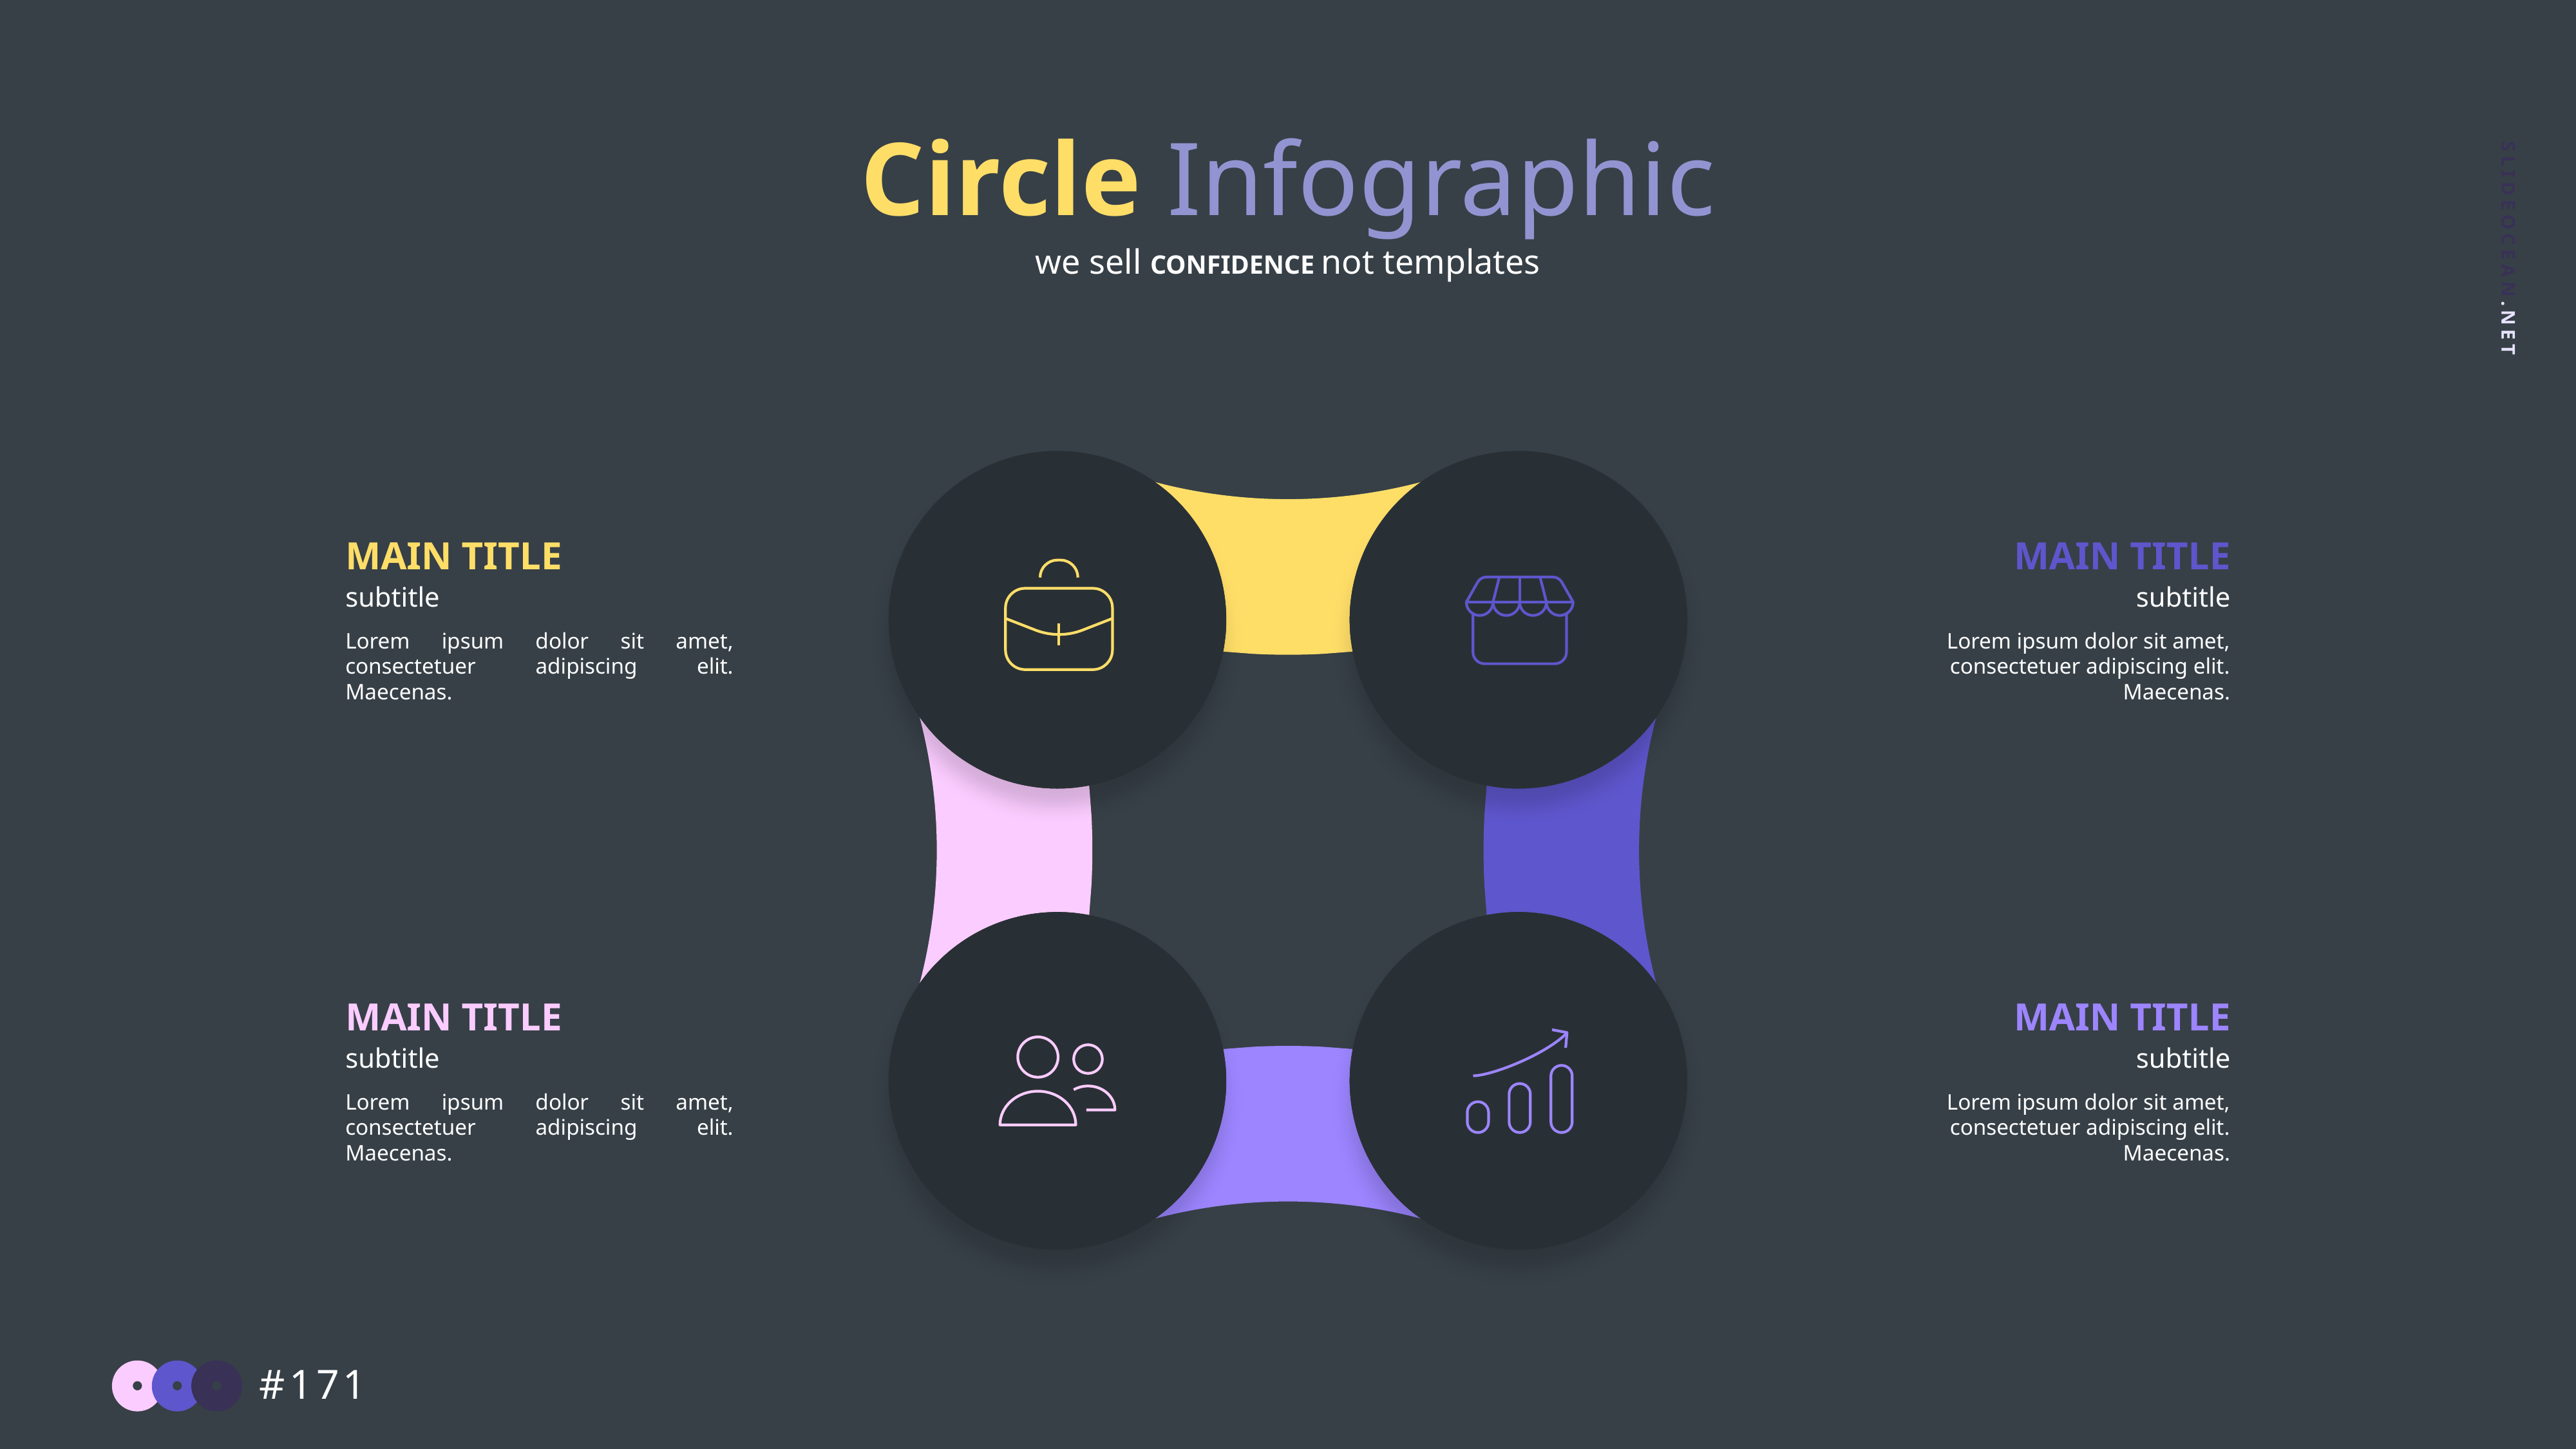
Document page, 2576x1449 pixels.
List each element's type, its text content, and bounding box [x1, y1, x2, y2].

text_box [887, 911, 1227, 1251]
text_box [1466, 577, 1573, 664]
text_box [1551, 1065, 1573, 1133]
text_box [336, 527, 744, 685]
text_box Circle Infographic [851, 110, 1725, 241]
text_box [887, 450, 1227, 790]
text_box we sell CONFIDENCE not templates [1026, 241, 1550, 285]
text_box [1157, 481, 1419, 656]
text_box [1197, 1045, 1379, 1211]
text_box [1467, 1101, 1489, 1133]
text_box [1349, 911, 1689, 1251]
text_box [1005, 588, 1113, 670]
text_box [1349, 450, 1689, 790]
text_box [918, 762, 1094, 982]
text_box [1040, 560, 1078, 578]
text_box #171 [259, 1359, 405, 1408]
text_box [1473, 1029, 1567, 1076]
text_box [1832, 527, 2240, 685]
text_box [1832, 988, 2240, 1146]
text_box [1018, 1037, 1058, 1077]
text_box [999, 1091, 1076, 1125]
text_box [1482, 759, 1657, 981]
text_box [1074, 1045, 1103, 1074]
text_box [1074, 1086, 1115, 1110]
text_box [1509, 1083, 1531, 1133]
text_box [336, 988, 744, 1146]
